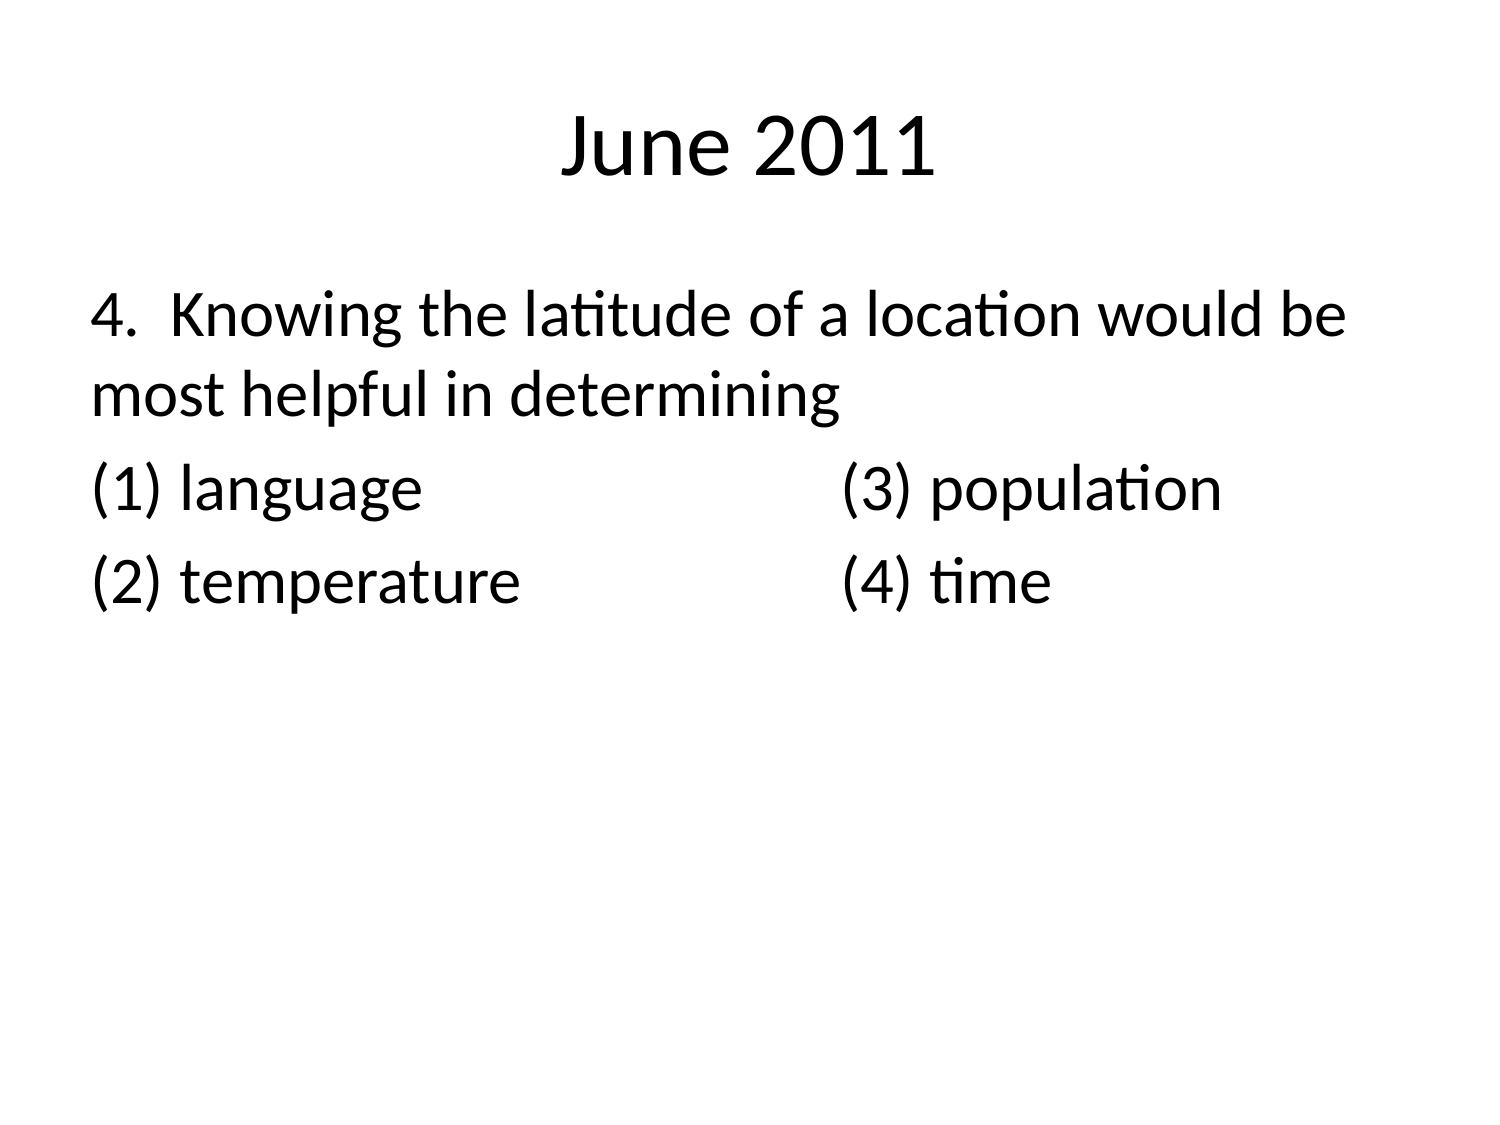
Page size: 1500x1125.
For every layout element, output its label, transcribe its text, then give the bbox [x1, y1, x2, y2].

title June 2011 [75, 45, 1425, 233]
list 4. Knowing the latitude of a location would be most helpful in determining (1) language (3) population (2) temperature (4) time [75, 262, 1425, 1005]
